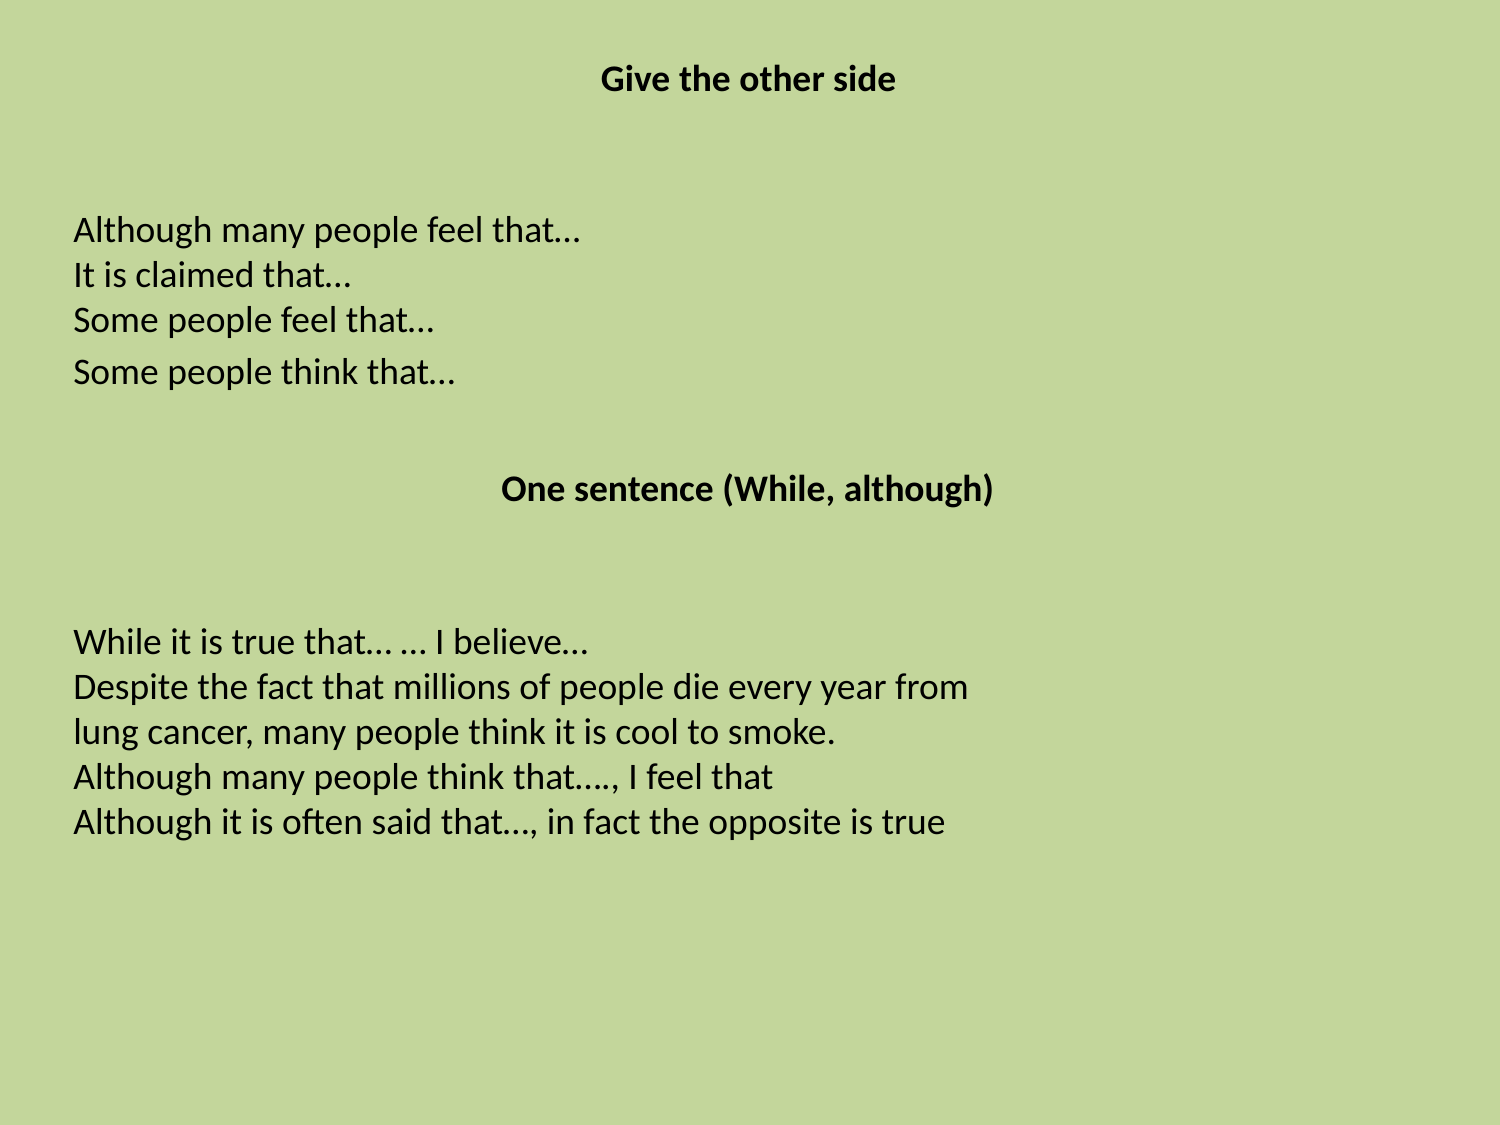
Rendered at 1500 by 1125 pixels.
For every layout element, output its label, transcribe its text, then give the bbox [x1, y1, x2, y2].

text_box Although many people feel that… It is claimed that… Some people feel that… [58, 152, 1125, 348]
text_box One sentence (While, although) [486, 456, 1014, 517]
text_box Some people think that… [58, 339, 963, 400]
text_box While it is true that… … I believe… Despite the fact that millions of people die every year from lung cancer, many people think it is cool to smoke. Although many people think that…., I feel that Although it is often said that…, in fact the opposite is true [58, 609, 1032, 850]
text_box Give the other side [586, 46, 914, 107]
